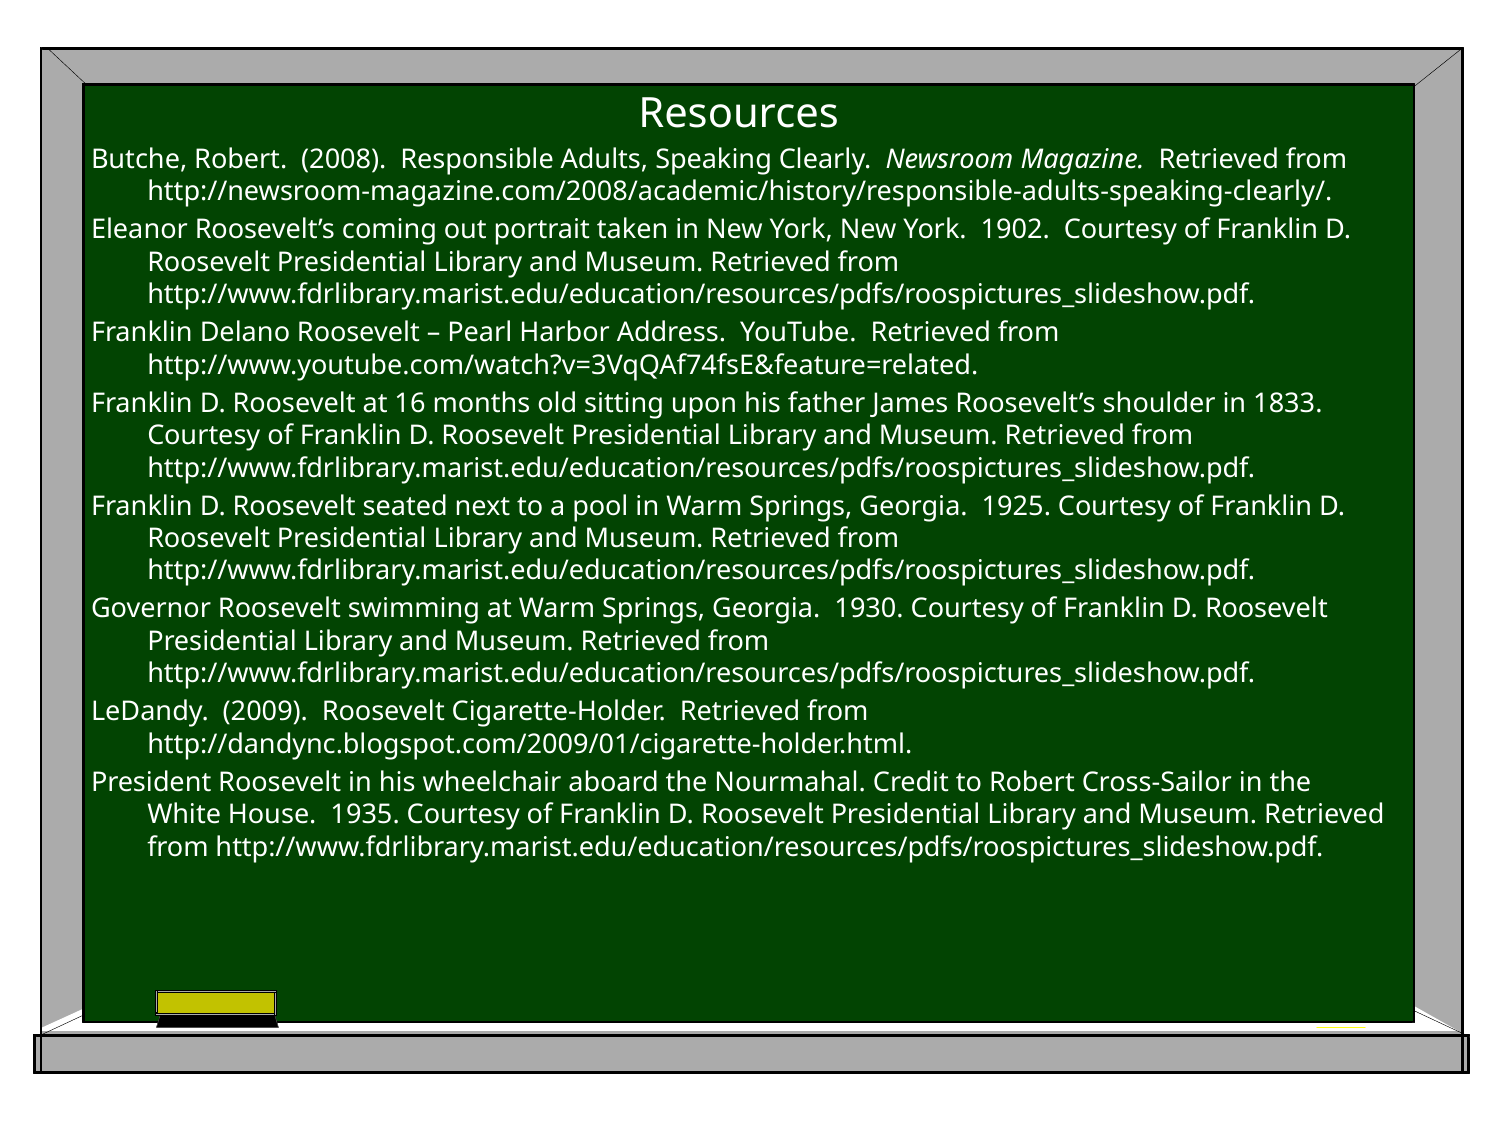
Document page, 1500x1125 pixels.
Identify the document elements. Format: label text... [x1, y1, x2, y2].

list Resources Butche, Robert. (2008). Responsible Adults, Speaking Clearly. Newsroom Magazine. Retrieved from http://newsroom-magazine.com/2008/academic/history/responsible-adults-speaking-clearly/. Eleanor Roosevelt’s coming out portrait taken in New York, New York. 1902. Courtesy of Franklin D. Roosevelt Presidential Library and Museum. Retrieved from http://www.fdrlibrary.marist.edu/education/resources/pdfs/roospictures_slideshow.pdf. Franklin Delano Roosevelt – Pearl Harbor Address. YouTube. Retrieved from http://www.youtube.com/watch?v=3VqQAf74fsE&feature=related. Franklin D. Roosevelt at 16 months old sitting upon his father James Roosevelt’s shoulder in 1833. Courtesy of Franklin D. Roosevelt Presidential Library and Museum. Retrieved from http://www.fdrlibrary.marist.edu/education/resources/pdfs/roospictures_slideshow.pdf. Franklin D. Roosevelt seated next to a pool in Warm Springs, Georgia. 1925. Courtesy of Franklin D. Roosevelt Presidential Library and Museum. Retrieved from http://www.fdrlibrary.marist.edu/education/resources/pdfs/roospictures_slideshow.pdf. Governor Roosevelt swimming at Warm Springs, Georgia. 1930. Courtesy of Franklin D. Roosevelt Presidential Library and Museum. Retrieved from http://www.fdrlibrary.marist.edu/education/resources/pdfs/roospictures_slideshow.pdf. LeDandy. (2009). Roosevelt Cigarette-Holder. Retrieved from http://dandync.blogspot.com/2009/01/cigarette-holder.html. President Roosevelt in his wheelchair aboard the Nourmahal. Credit to Robert Cross-Sailor in the White House. 1935. Courtesy of Franklin D. Roosevelt Presidential Library and Museum. Retrieved from http://www.fdrlibrary.marist.edu/education/resources/pdfs/roospictures_slideshow.pdf. [75, 78, 1402, 1001]
